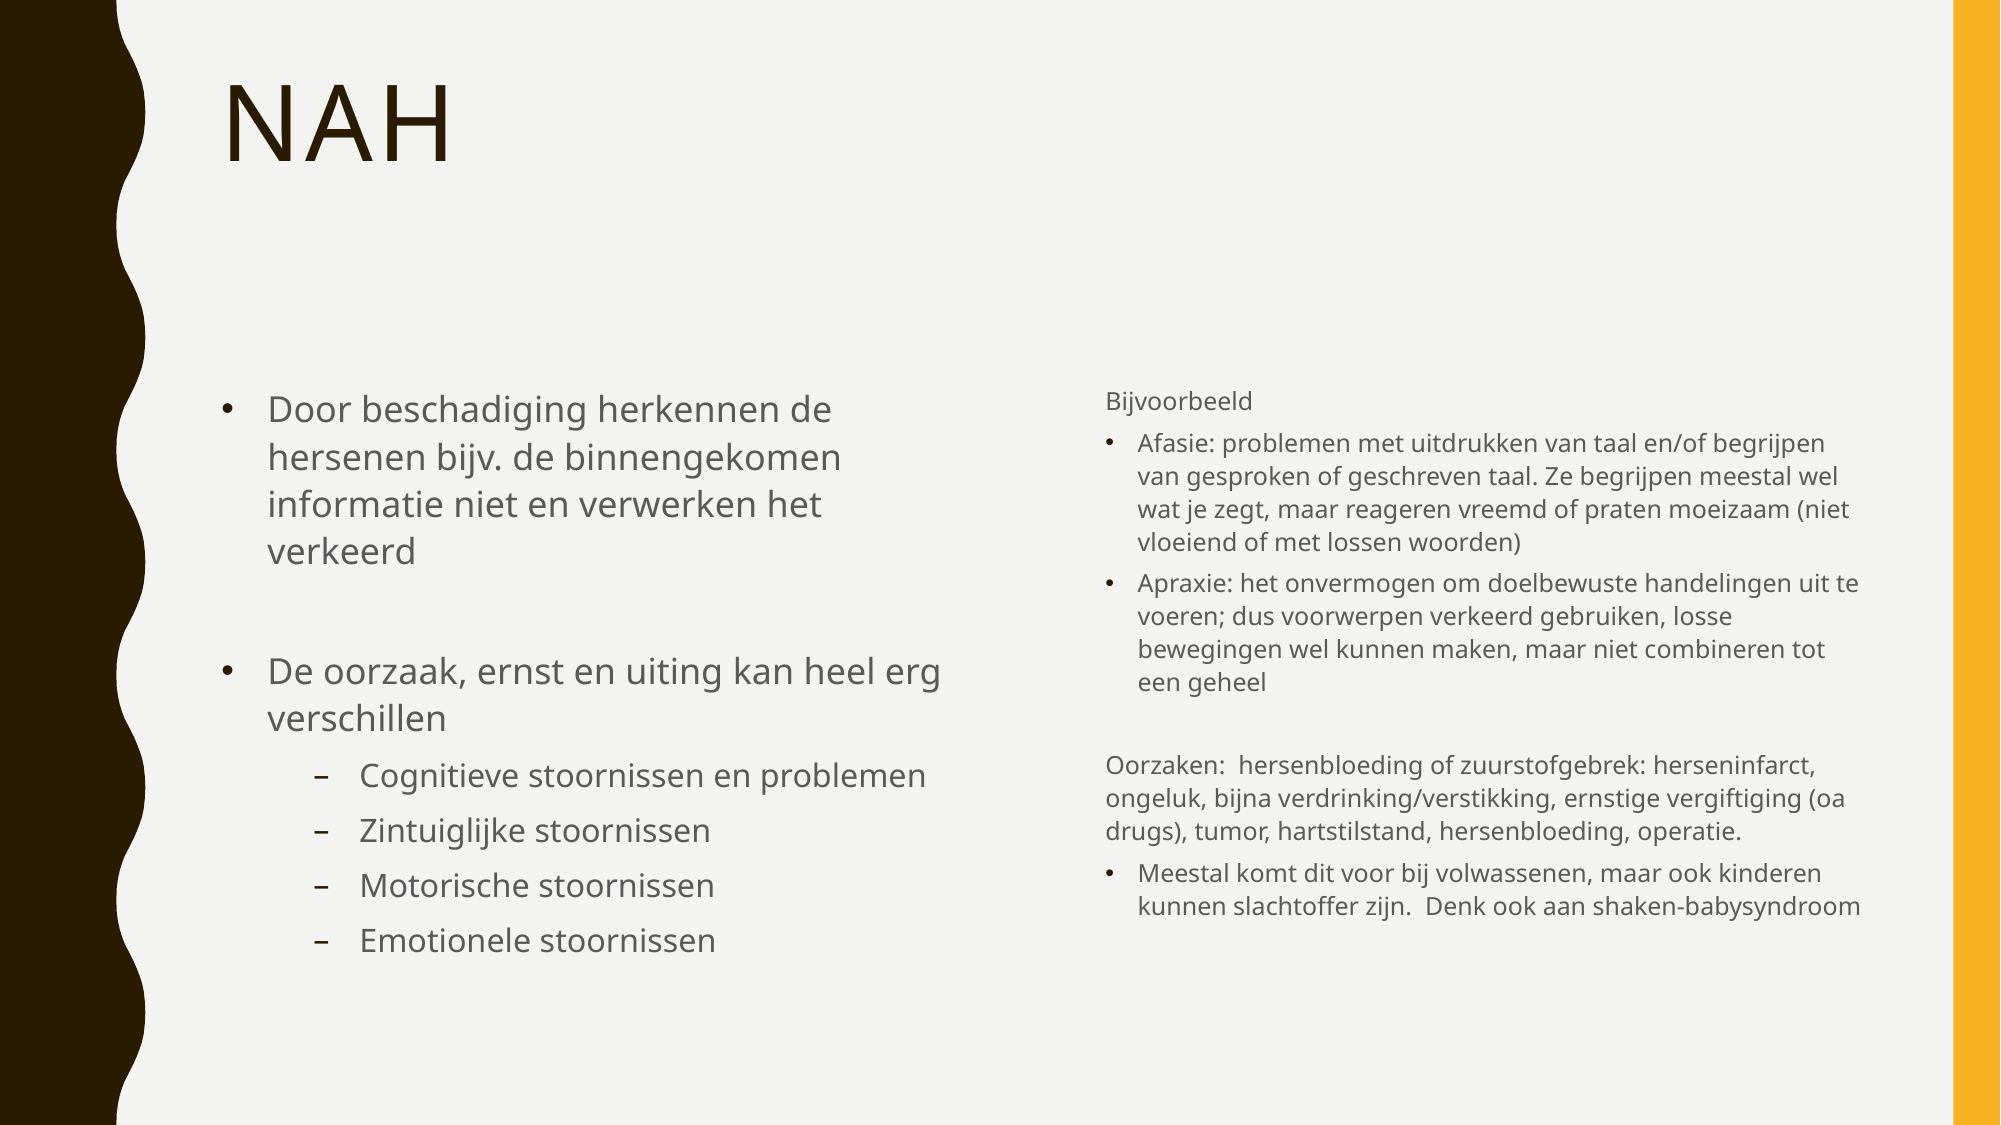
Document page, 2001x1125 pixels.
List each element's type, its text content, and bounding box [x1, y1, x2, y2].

title NAH [205, 62, 1875, 308]
list Bijvoorbeeld Afasie: problemen met uitdrukken van taal en/of begrijpen van gesproken of geschreven taal. Ze begrijpen meestal wel wat je zegt, maar reageren vreemd of praten moeizaam (niet vloeiend of met lossen woorden) Apraxie: het onvermogen om doelbewuste handelingen uit te voeren; dus voorwerpen verkeerd gebruiken, losse bewegingen wel kunnen maken, maar niet combineren tot een geheel Oorzaken: hersenbloeding of zuurstofgebrek: herseninfarct, ongeluk, bijna verdrinking/verstikking, ernstige vergiftiging (oa drugs), tumor, hartstilstand, hersenbloeding, operatie. Meestal komt dit voor bij volwassenen, maar ook kinderen kunnen slachtoffer zijn. Denk ook aan shaken-babysyndroom [1090, 375, 1878, 969]
list Door beschadiging herkennen de hersenen bijv. de binnengekomen informatie niet en verwerken het verkeerd De oorzaak, ernst en uiting kan heel erg verschillen Cognitieve stoornissen en problemen Zintuiglijke stoornissen Motorische stoornissen Emotionele stoornissen [206, 375, 994, 969]
